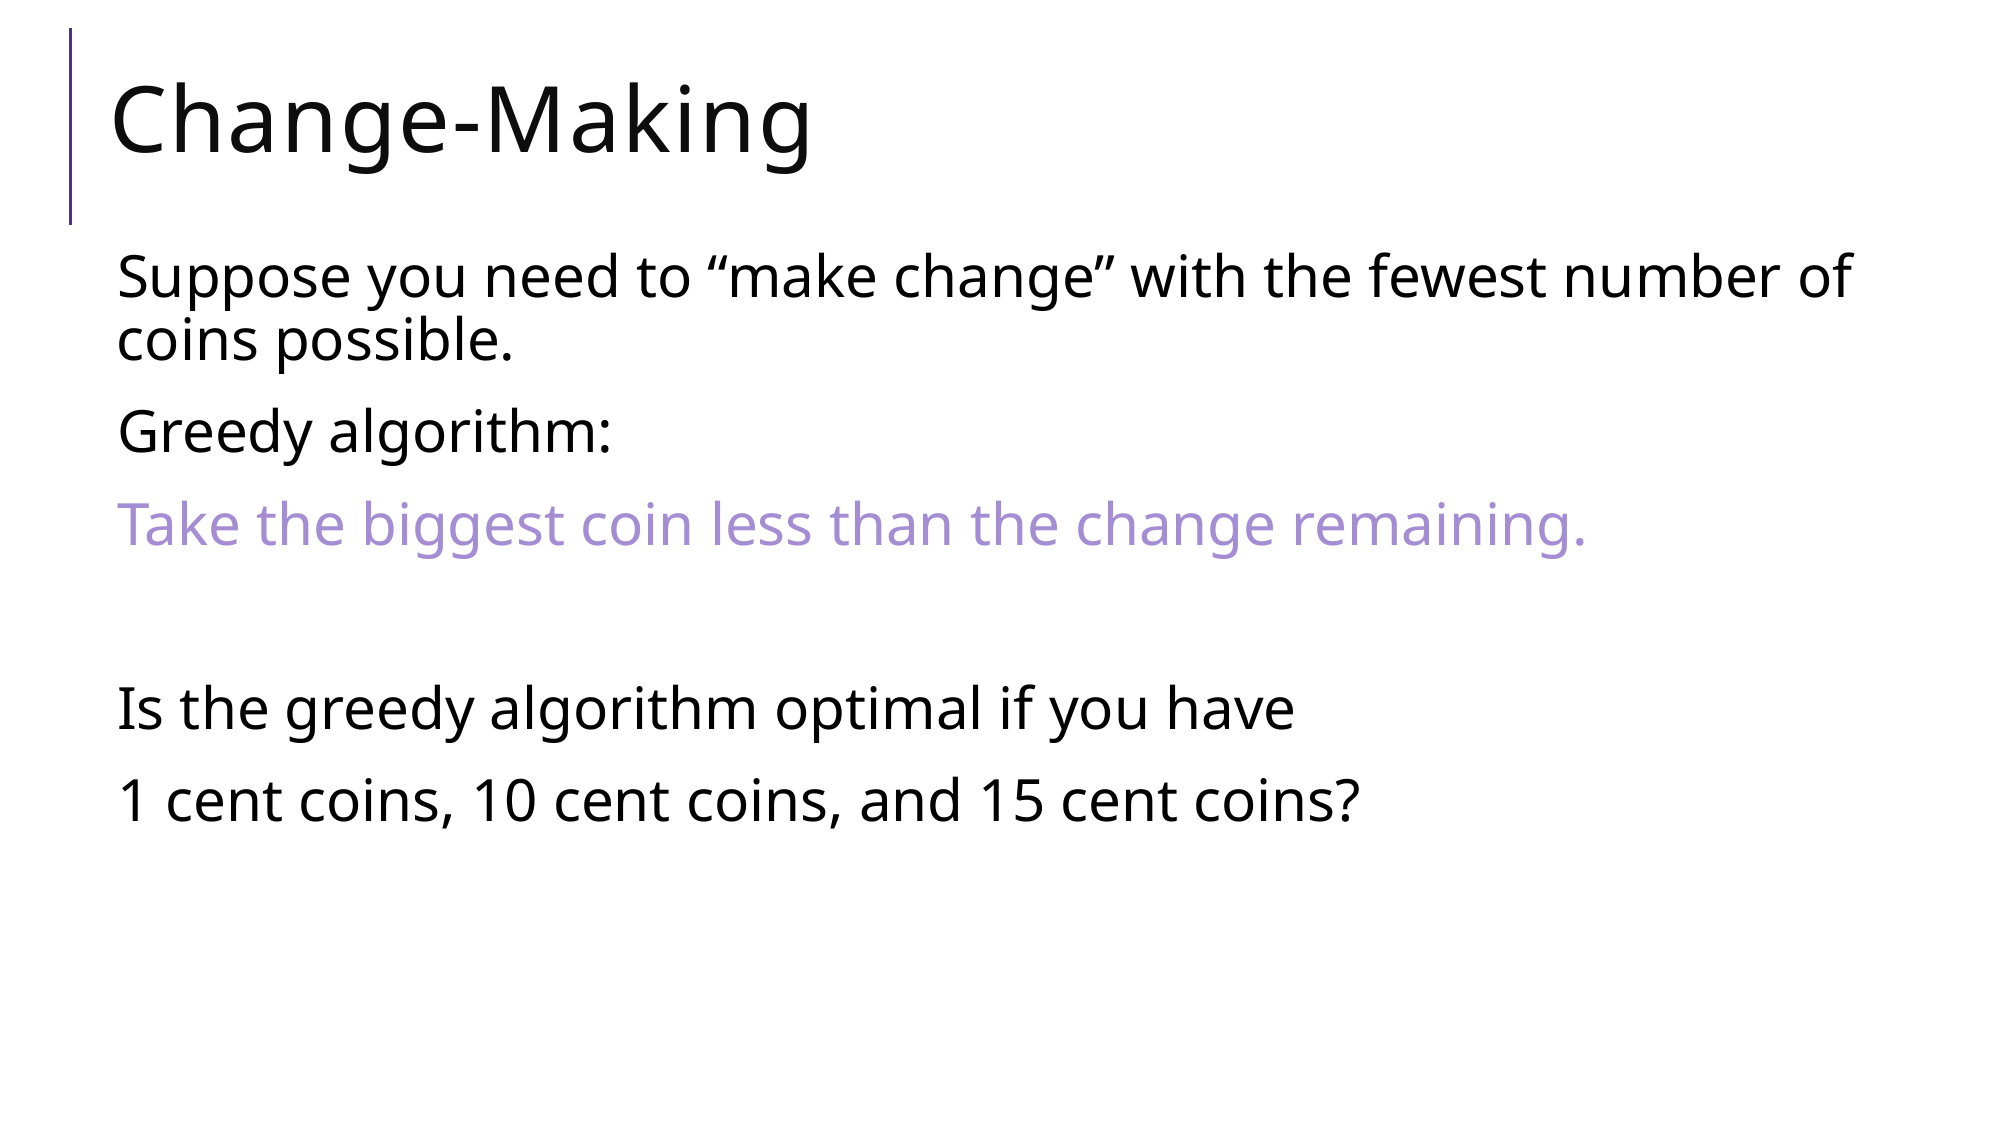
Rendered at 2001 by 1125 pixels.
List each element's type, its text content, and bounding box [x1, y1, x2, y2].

title Change-Making [94, 43, 1930, 210]
list Suppose you need to “make change” with the fewest number of coins possible. Greedy algorithm: Take the biggest coin less than the change remaining. Is the greedy algorithm optimal if you have 1 cent coins, 10 cent coins, and 15 cent coins? [94, 240, 1930, 1035]
